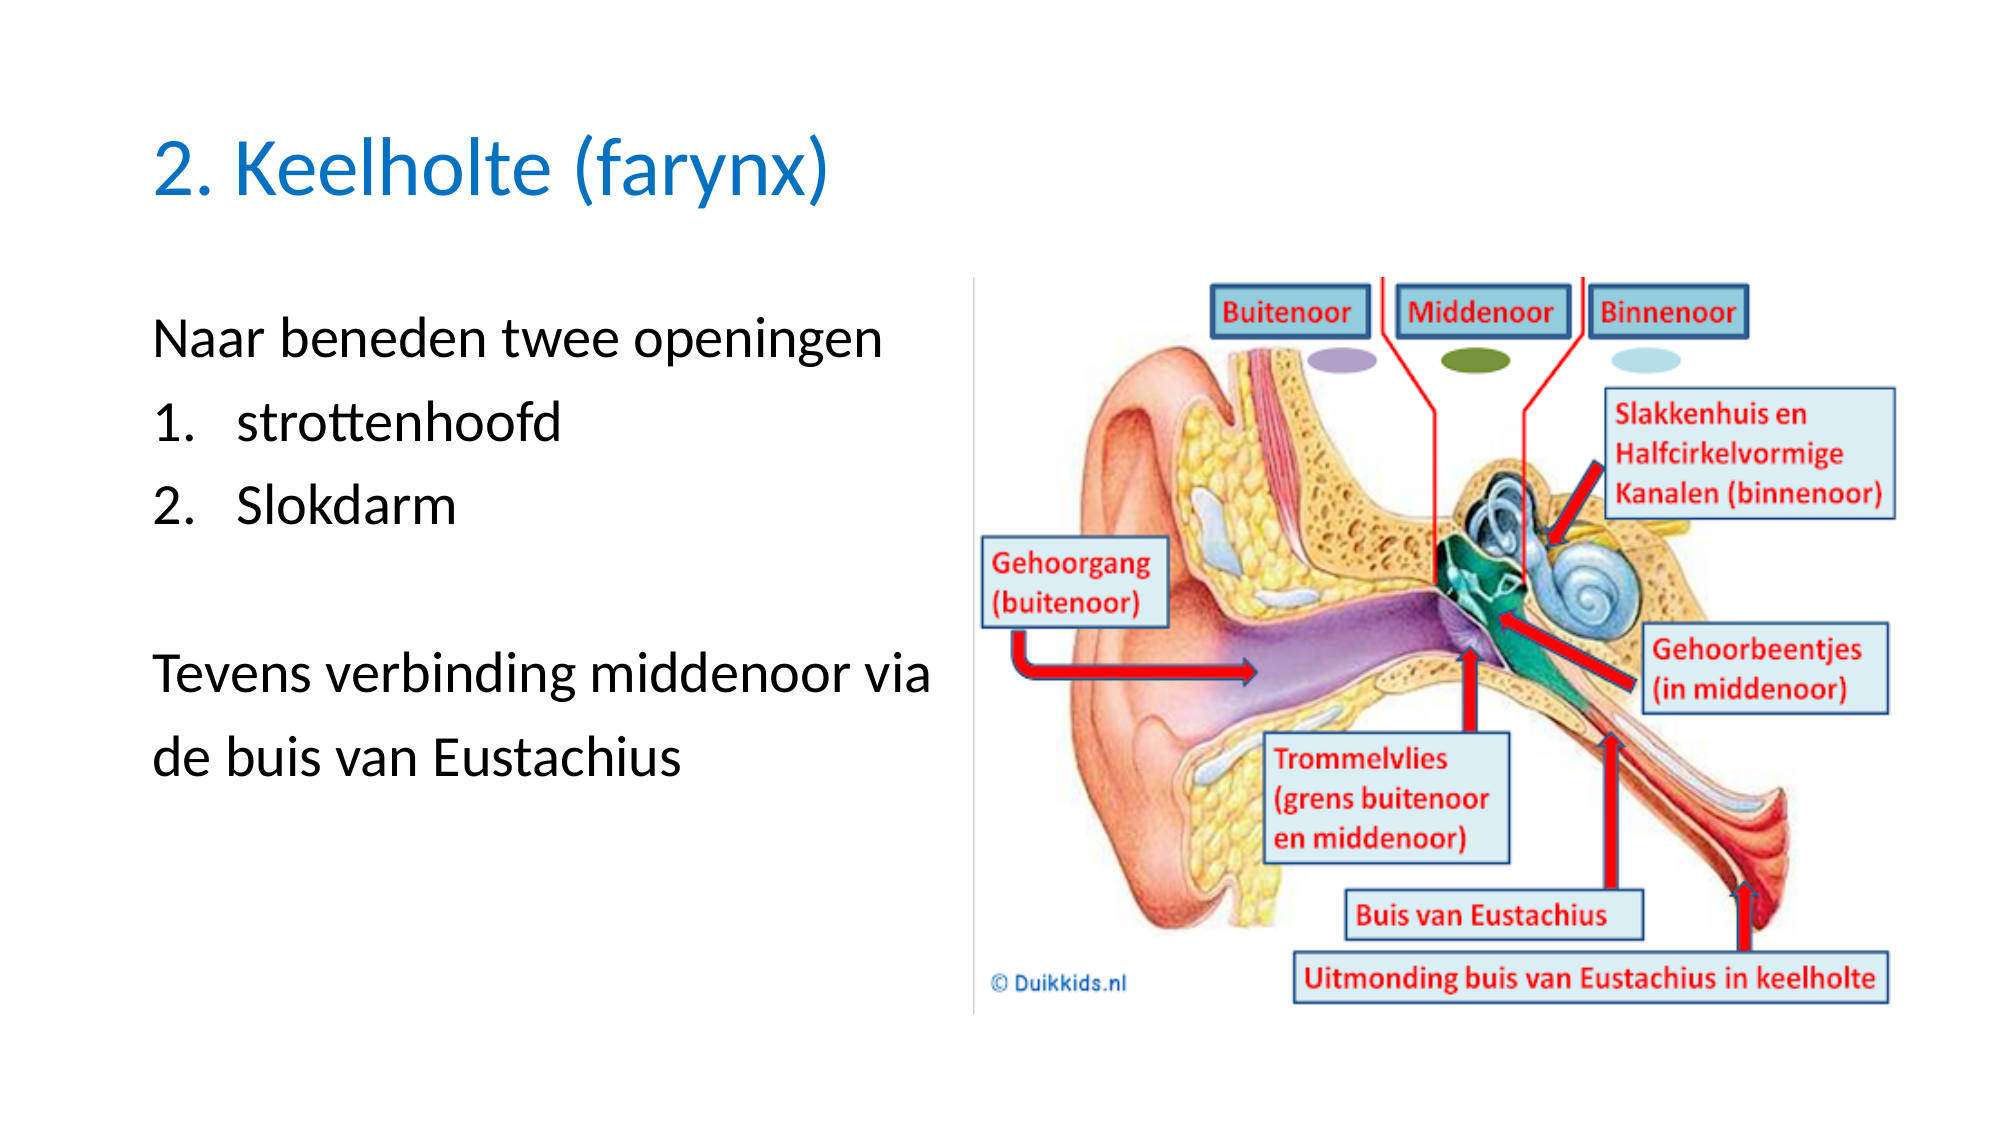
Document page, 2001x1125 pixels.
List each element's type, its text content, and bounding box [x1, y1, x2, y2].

title 2. Keelholte (farynx) [137, 59, 1863, 278]
list Naar beneden twee openingen strottenhoofd Slokdarm Tevens verbinding middenoor via de buis van Eustachius [137, 299, 973, 1014]
picture [973, 277, 1900, 1014]
